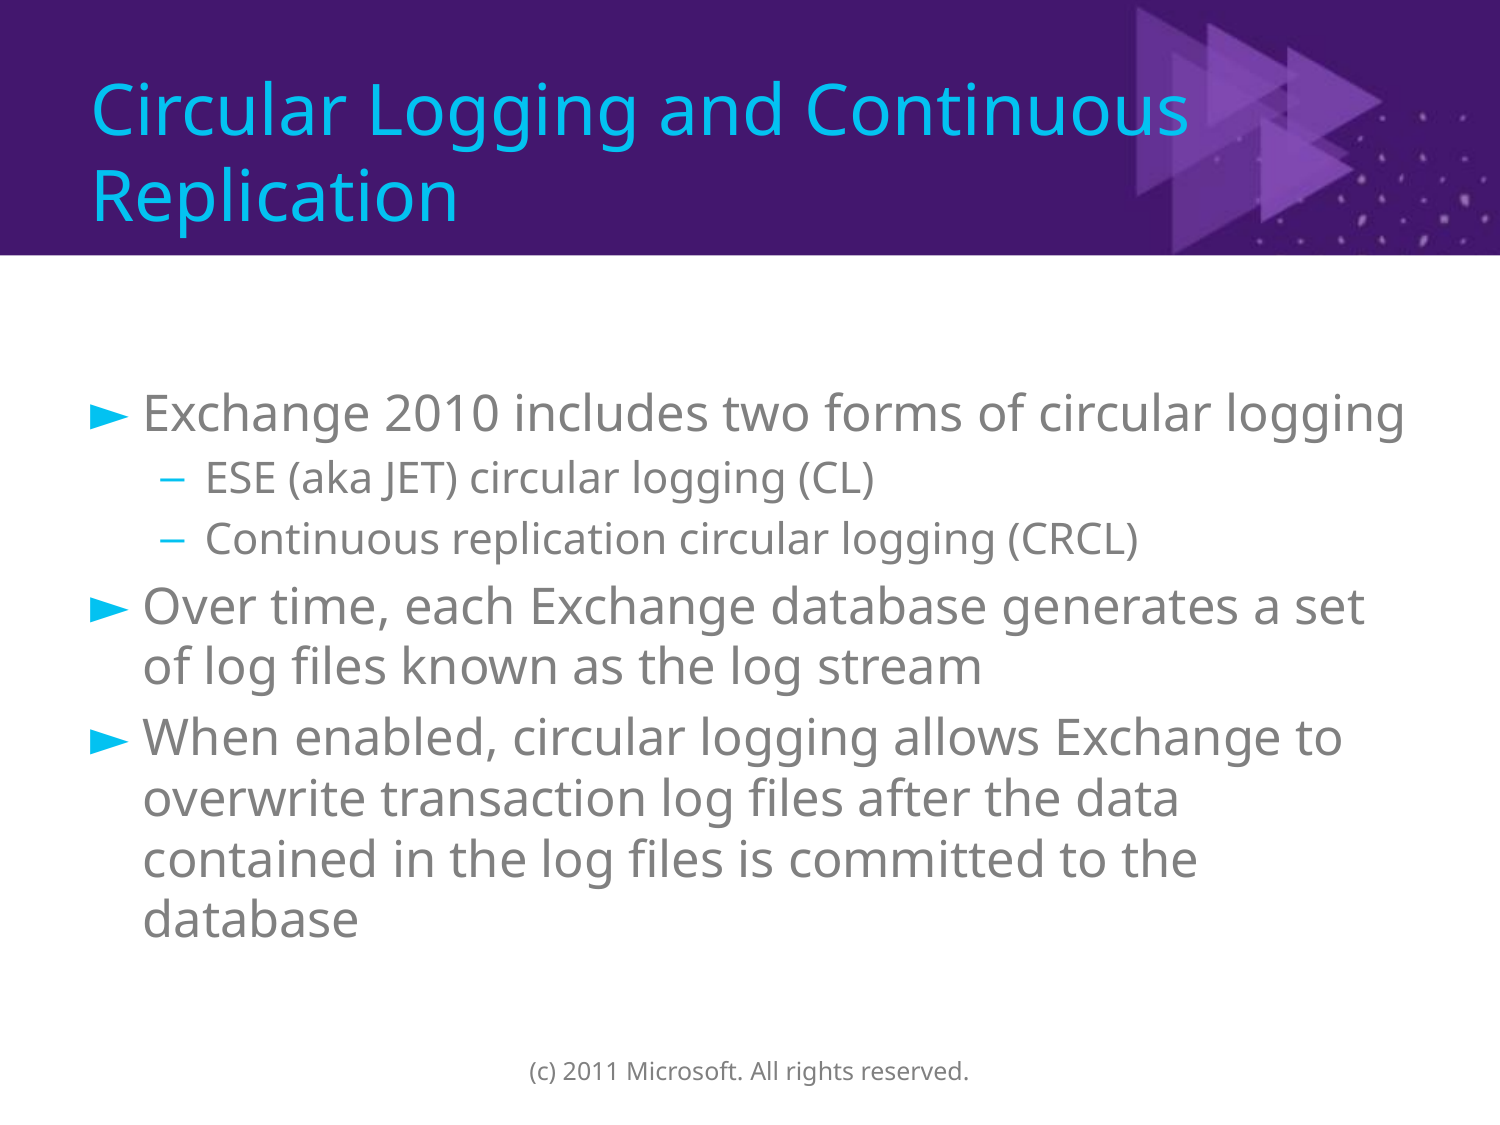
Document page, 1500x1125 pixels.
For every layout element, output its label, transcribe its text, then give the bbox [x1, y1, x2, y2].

title Circular Logging and Continuous Replication [75, 56, 1425, 244]
picture [0, 0, 1500, 255]
list Exchange 2010 includes two forms of circular logging ESE (aka JET) circular logging (CL) Continuous replication circular logging (CRCL) Over time, each Exchange database generates a set of log files known as the log stream When enabled, circular logging allows Exchange to overwrite transaction log files after the data contained in the log files is committed to the database [75, 373, 1425, 1005]
footer (c) 2011 Microsoft. All rights reserved. [512, 1042, 988, 1103]
